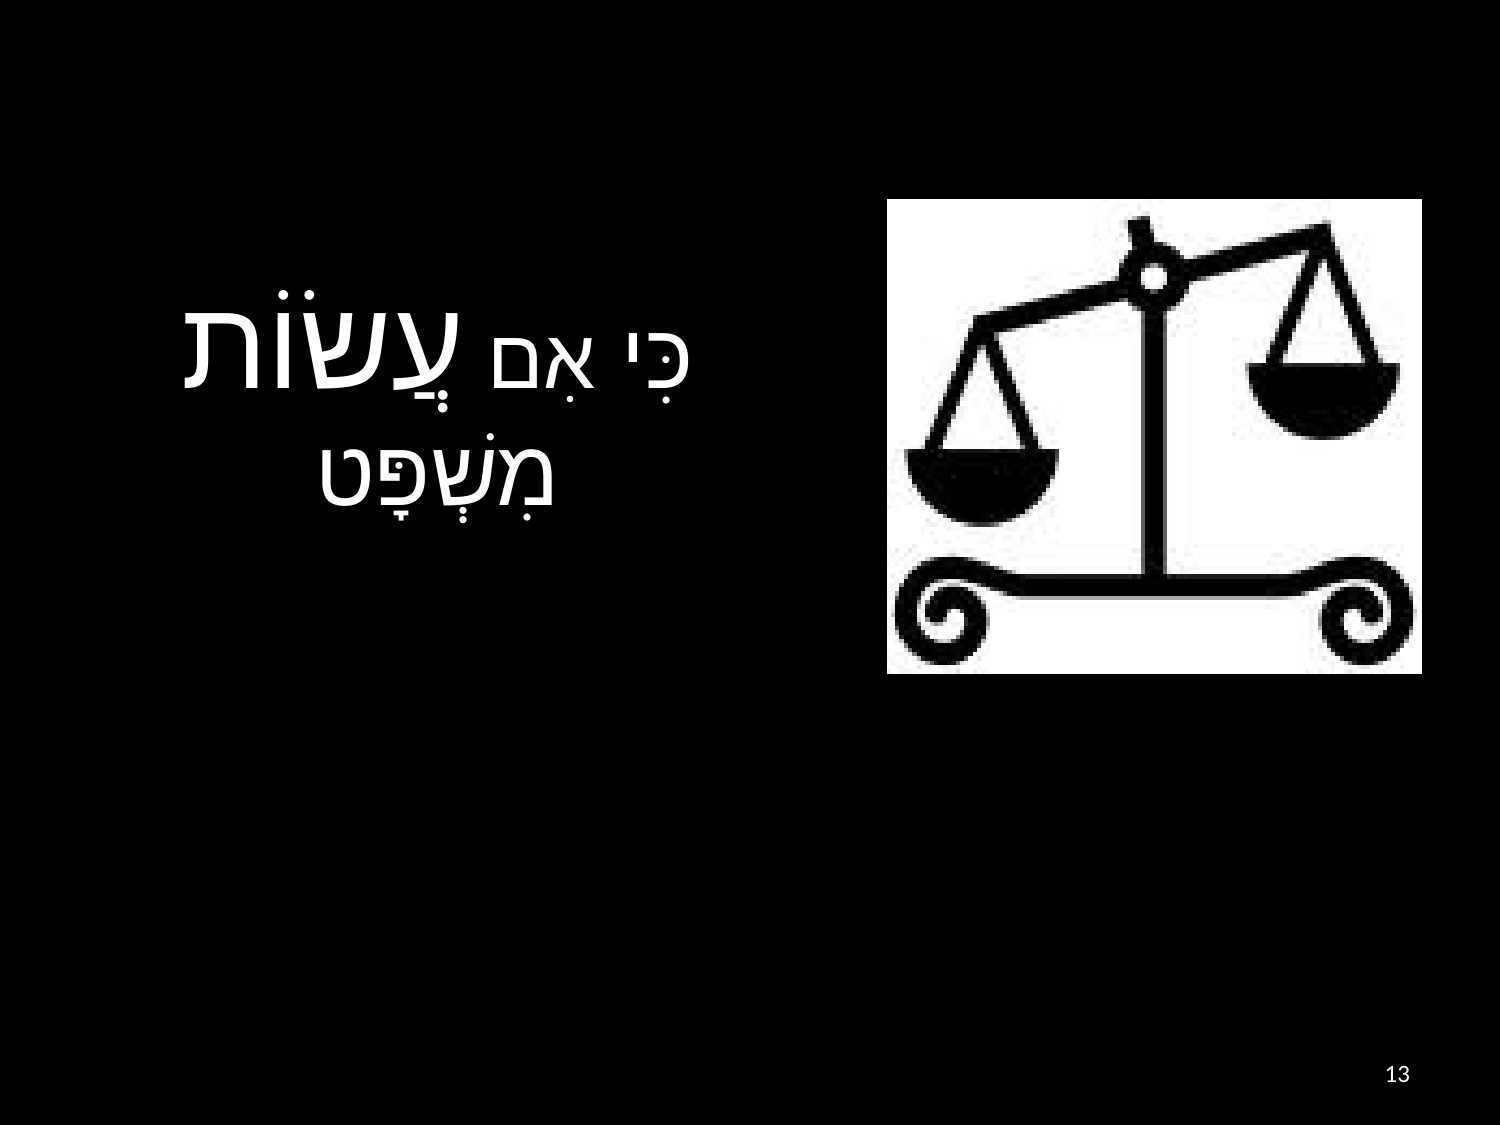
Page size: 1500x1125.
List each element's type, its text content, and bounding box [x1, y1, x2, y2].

slide_number 13 [1074, 1042, 1425, 1103]
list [887, 199, 1423, 675]
title כִּי אִם עֲשׂוֹת מִשְׁפָּט [74, 299, 801, 488]
